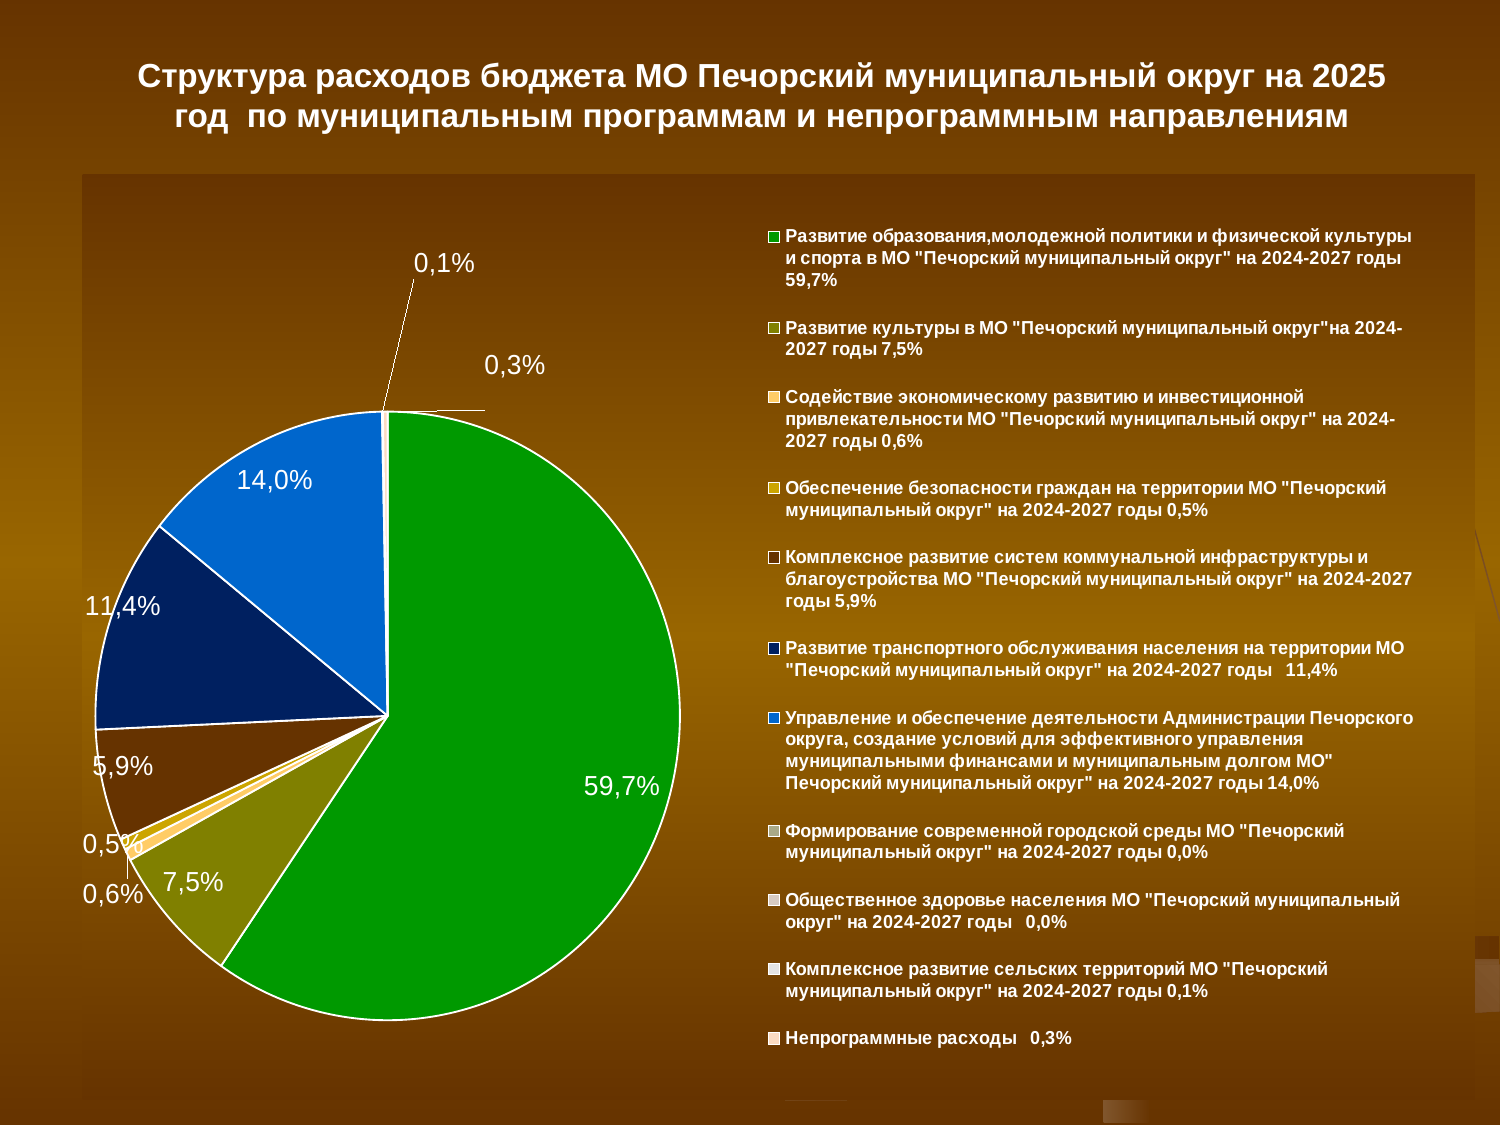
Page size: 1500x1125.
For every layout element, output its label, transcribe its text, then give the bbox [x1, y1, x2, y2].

chart [24, 174, 1476, 1101]
title Структура расходов бюджета МО Печорский муниципальный округ на 2025 год по муниципальным программам и непрограммным направлениям [99, 0, 1426, 174]
